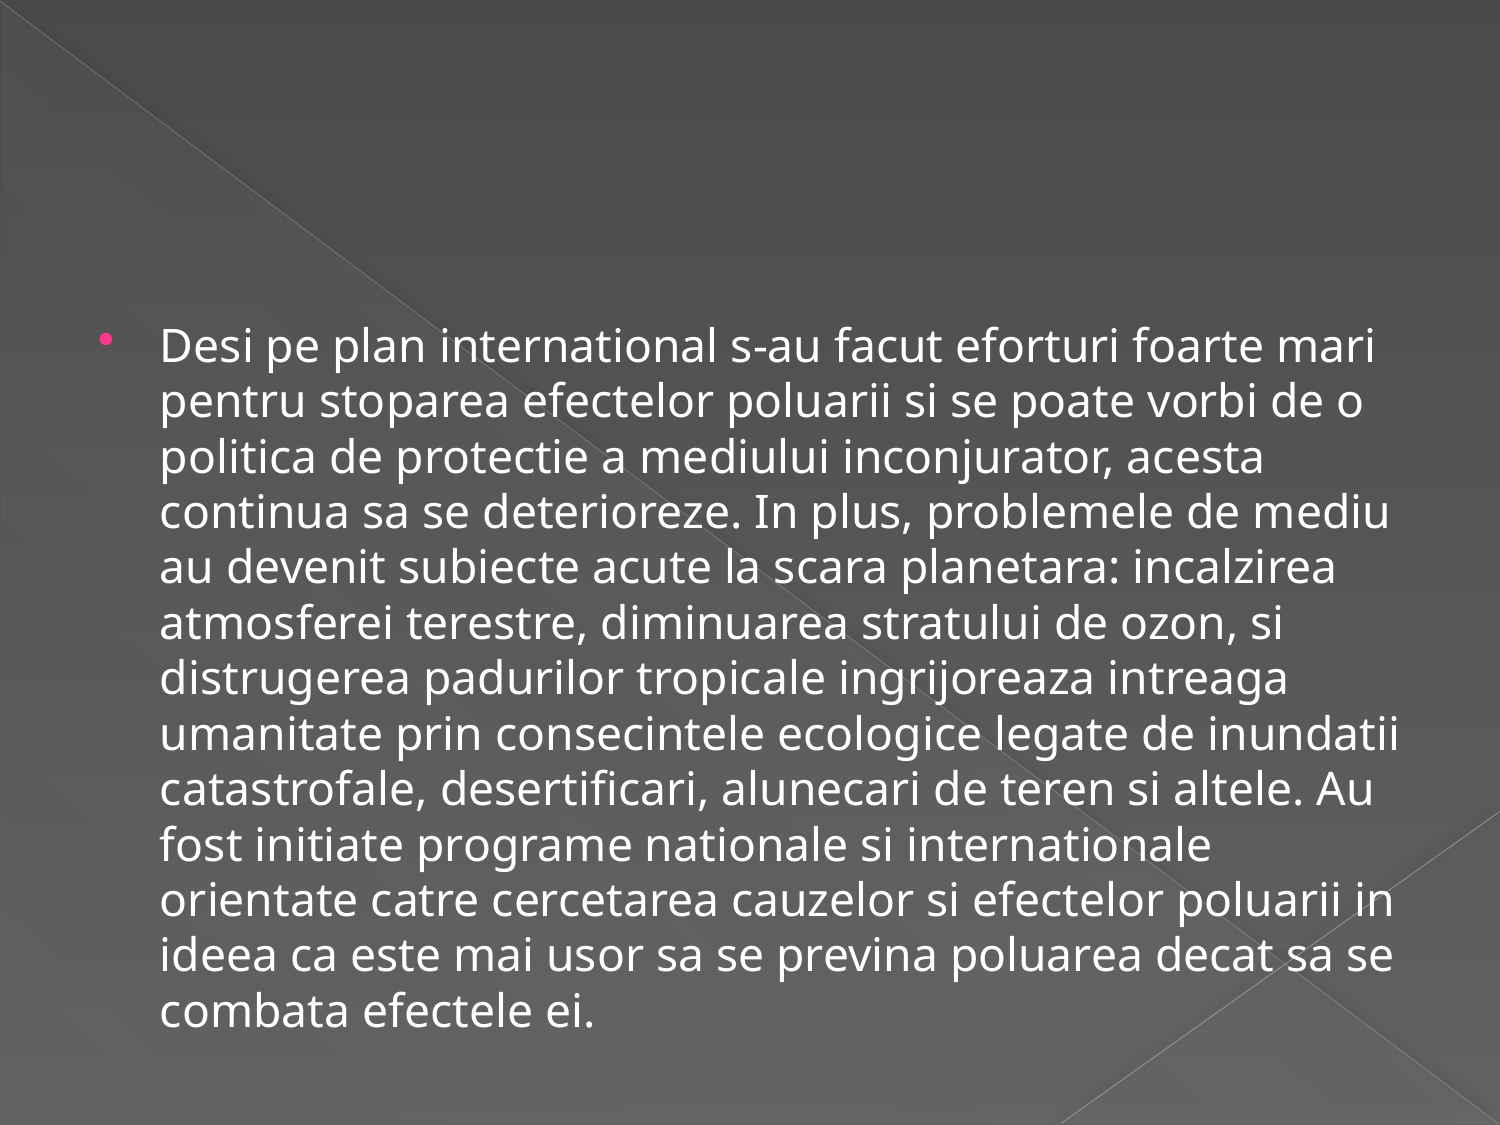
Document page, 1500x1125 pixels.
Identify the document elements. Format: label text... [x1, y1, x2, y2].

list Desi pe plan international s-au facut eforturi foarte mari pentru stoparea efectelor poluarii si se poate vorbi de o politica de protectie a mediului inconjurator, acesta continua sa se deterioreze. In plus, problemele de mediu au devenit subiecte acute la scara planetara: incalzirea atmosferei terestre, diminuarea stratului de ozon, si distrugerea padurilor tropicale ingrijoreaza intreaga umanitate prin consecintele ecologice legate de inundatii catastrofale, desertificari, alunecari de teren si altele. Au fost initiate programe nationale si internationale orientate catre cercetarea cauzelor si efectelor poluarii in ideea ca este mai usor sa se previna poluarea decat sa se combata efectele ei. [75, 308, 1425, 1059]
